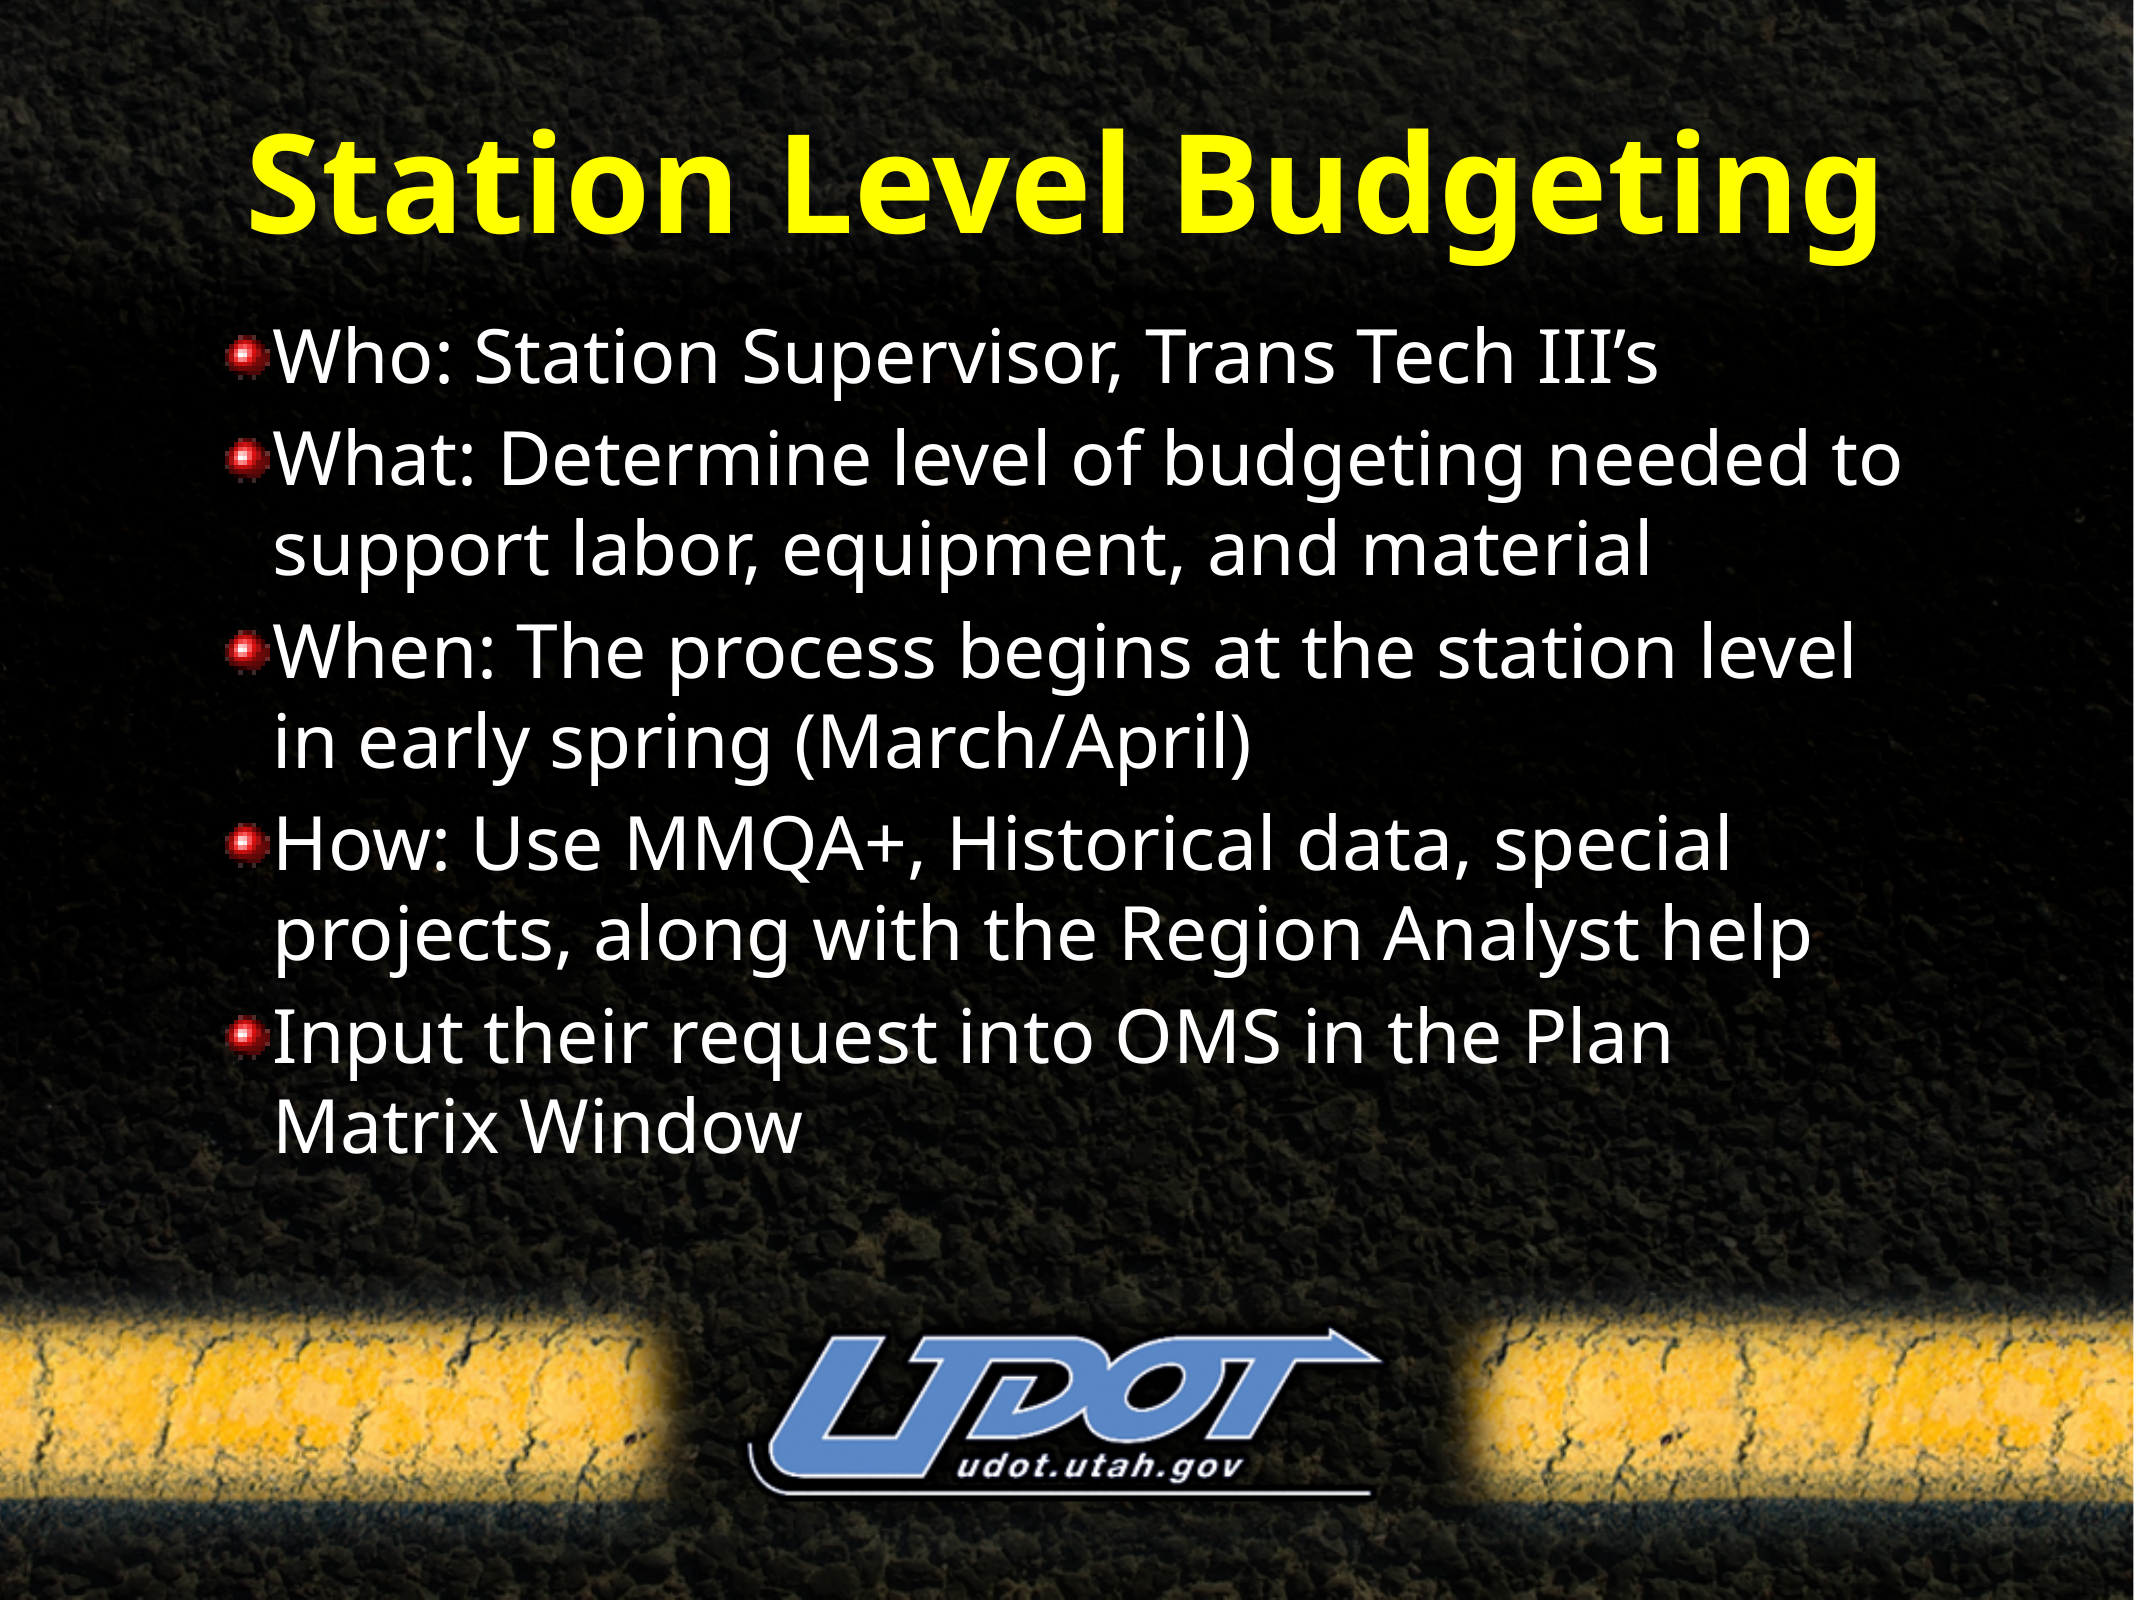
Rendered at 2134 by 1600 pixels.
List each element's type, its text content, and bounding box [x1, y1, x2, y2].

picture [0, 0, 2134, 1600]
list Who: Station Supervisor, Trans Tech III’s What: Determine level of budgeting needed to support labor, equipment, and material When: The process begins at the station level in early spring (March/April) How: Use MMQA+, Historical data, special projects, along with the Region Analyst help Input their request into OMS in the Plan Matrix Window [207, 299, 1926, 1176]
title Station Level Budgeting [207, 86, 1926, 299]
